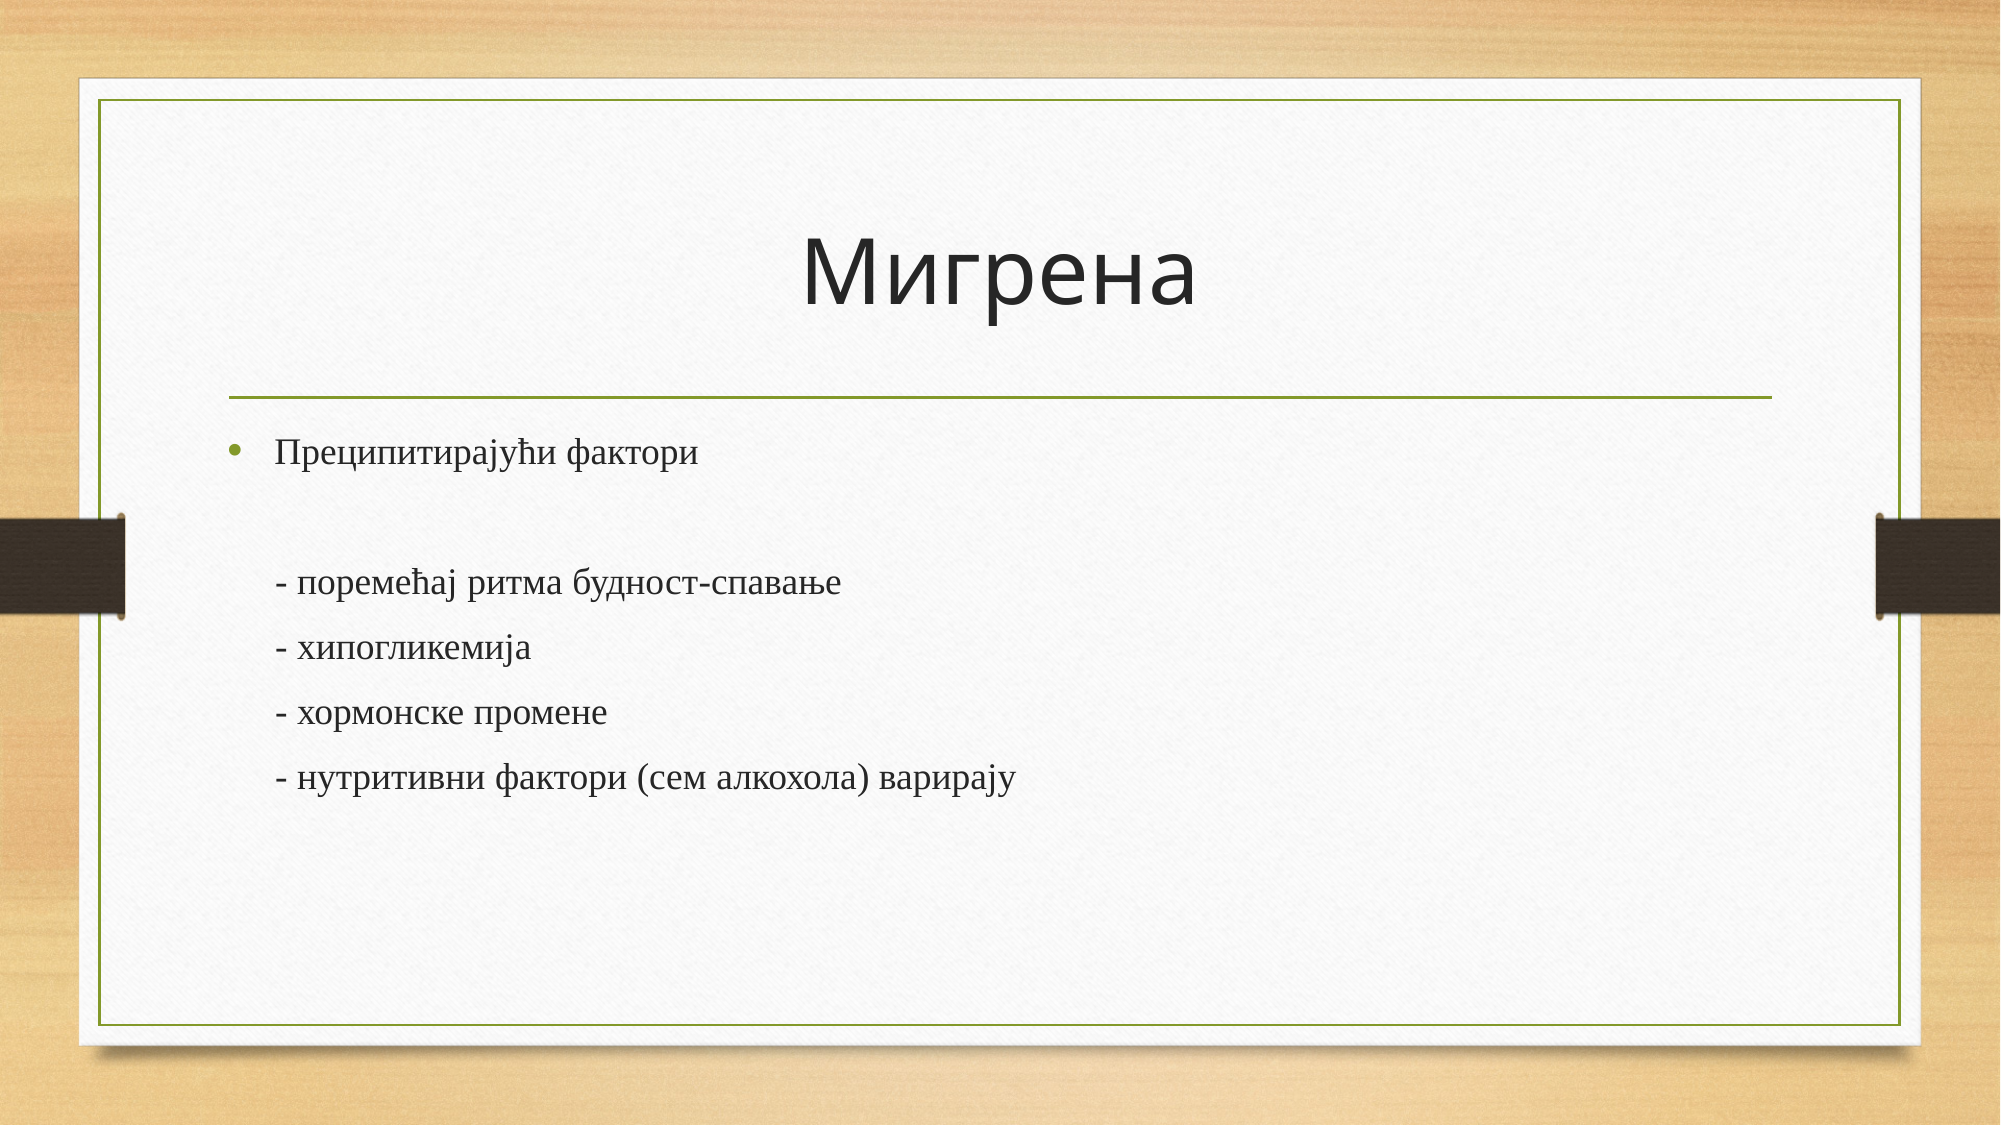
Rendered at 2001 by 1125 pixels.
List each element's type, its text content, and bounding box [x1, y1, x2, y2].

list Преципитирајући фактори - поремећај ритма будност-спавање - хипогликемија - хормонске промене - нутритивни фактори (сем алкохола) варирају [212, 419, 1788, 964]
title Мигрена [212, 161, 1788, 375]
picture [0, 0, 2001, 1125]
